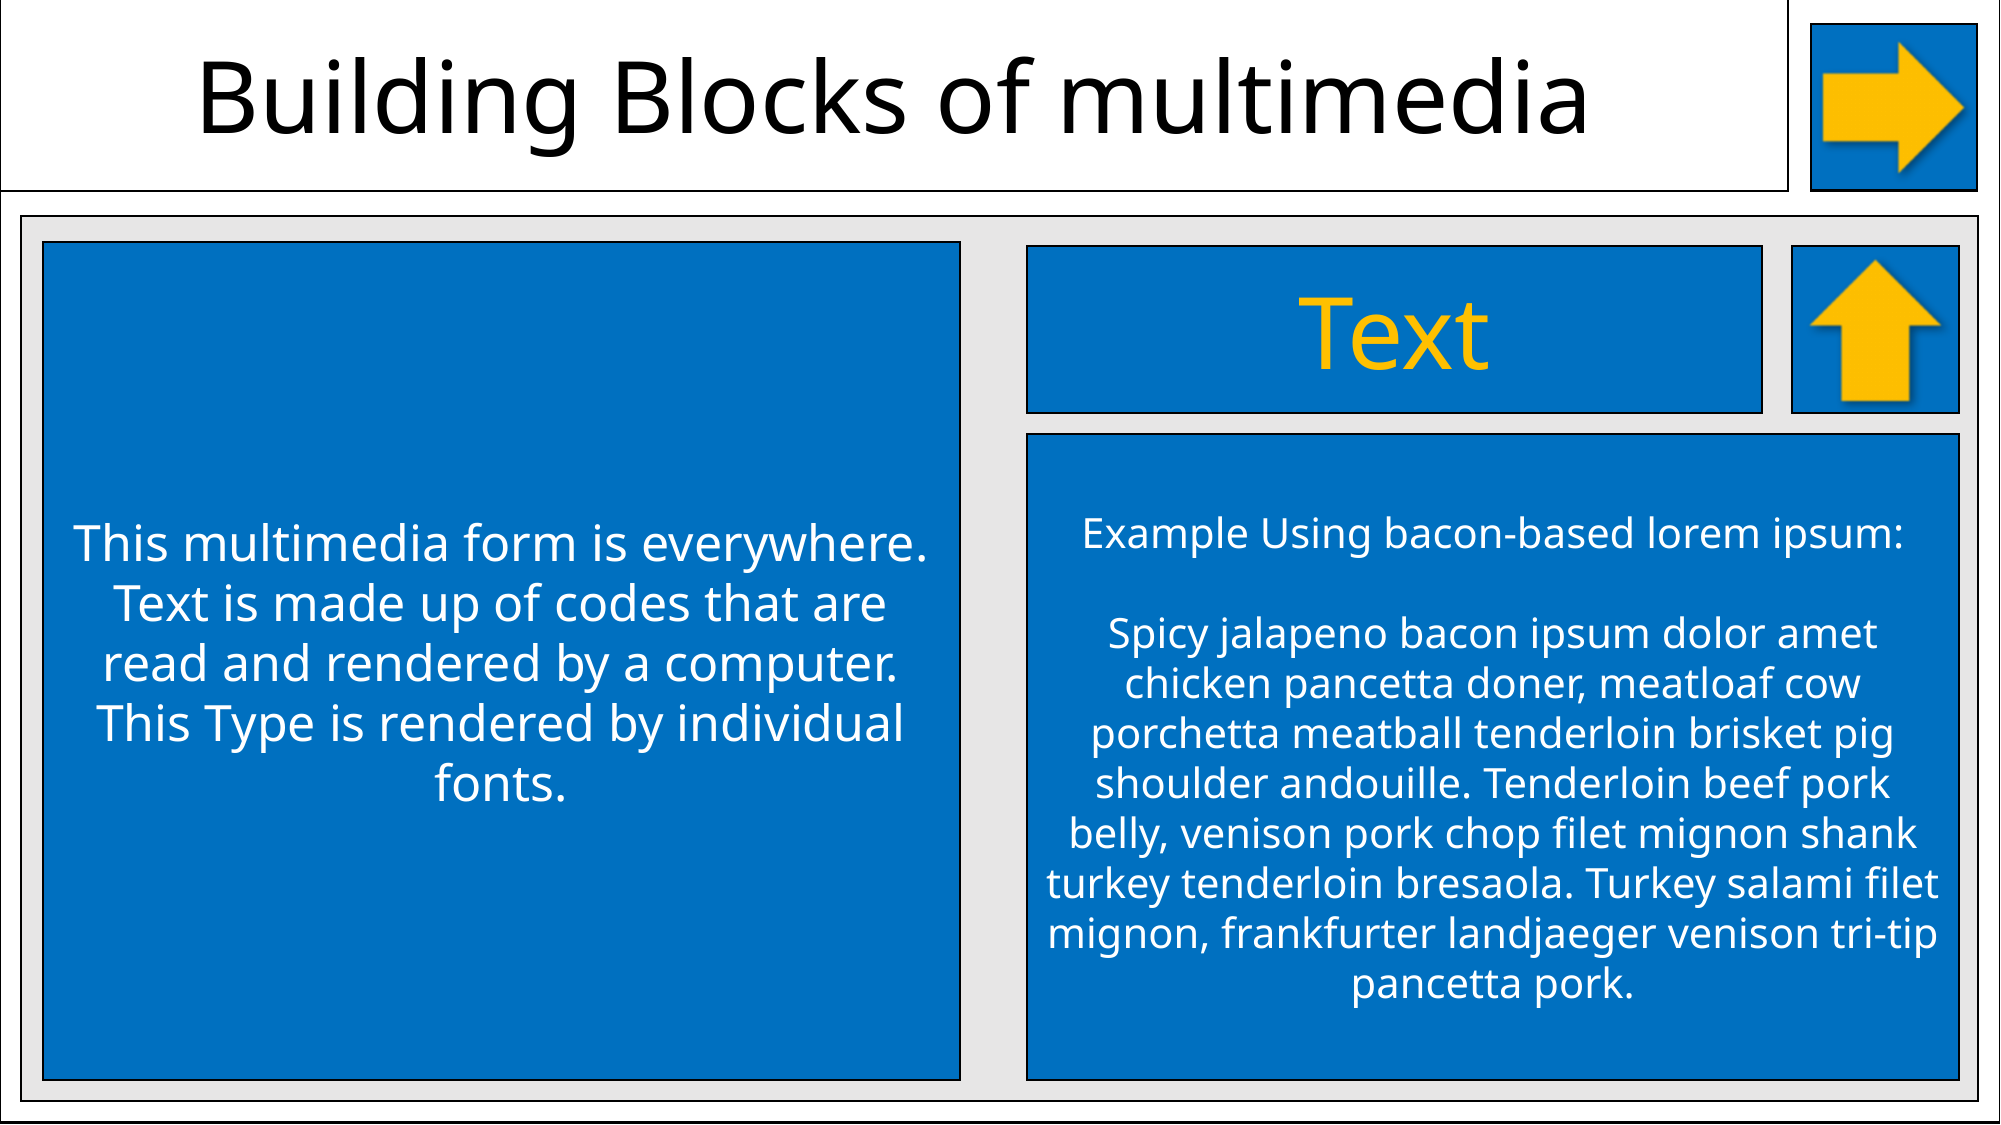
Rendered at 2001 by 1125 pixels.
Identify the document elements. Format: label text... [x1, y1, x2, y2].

text_box Text [1026, 245, 1763, 414]
text_box [20, 215, 1979, 1102]
text_box [1791, 245, 1960, 414]
text_box [0, 0, 2000, 1124]
text_box [1822, 40, 1963, 173]
text_box This multimedia form is everywhere. Text is made up of codes that are read and rendered by a computer. This Type is rendered by individual fonts. [42, 241, 961, 1081]
text_box Example Using bacon-based lorem ipsum: Spicy jalapeno bacon ipsum dolor amet chicken pancetta doner, meatloaf cow porchetta meatball tenderloin brisket pig shoulder andouille. Tenderloin beef pork belly, venison pork chop filet mignon shank turkey tenderloin bresaola. Turkey salami filet mignon, frankfurter landjaeger venison tri-tip pancetta pork. [1026, 433, 1960, 1081]
text_box [1810, 23, 1978, 192]
text_box Building Blocks of multimedia [0, 0, 1789, 192]
text_box [1811, 261, 1940, 401]
